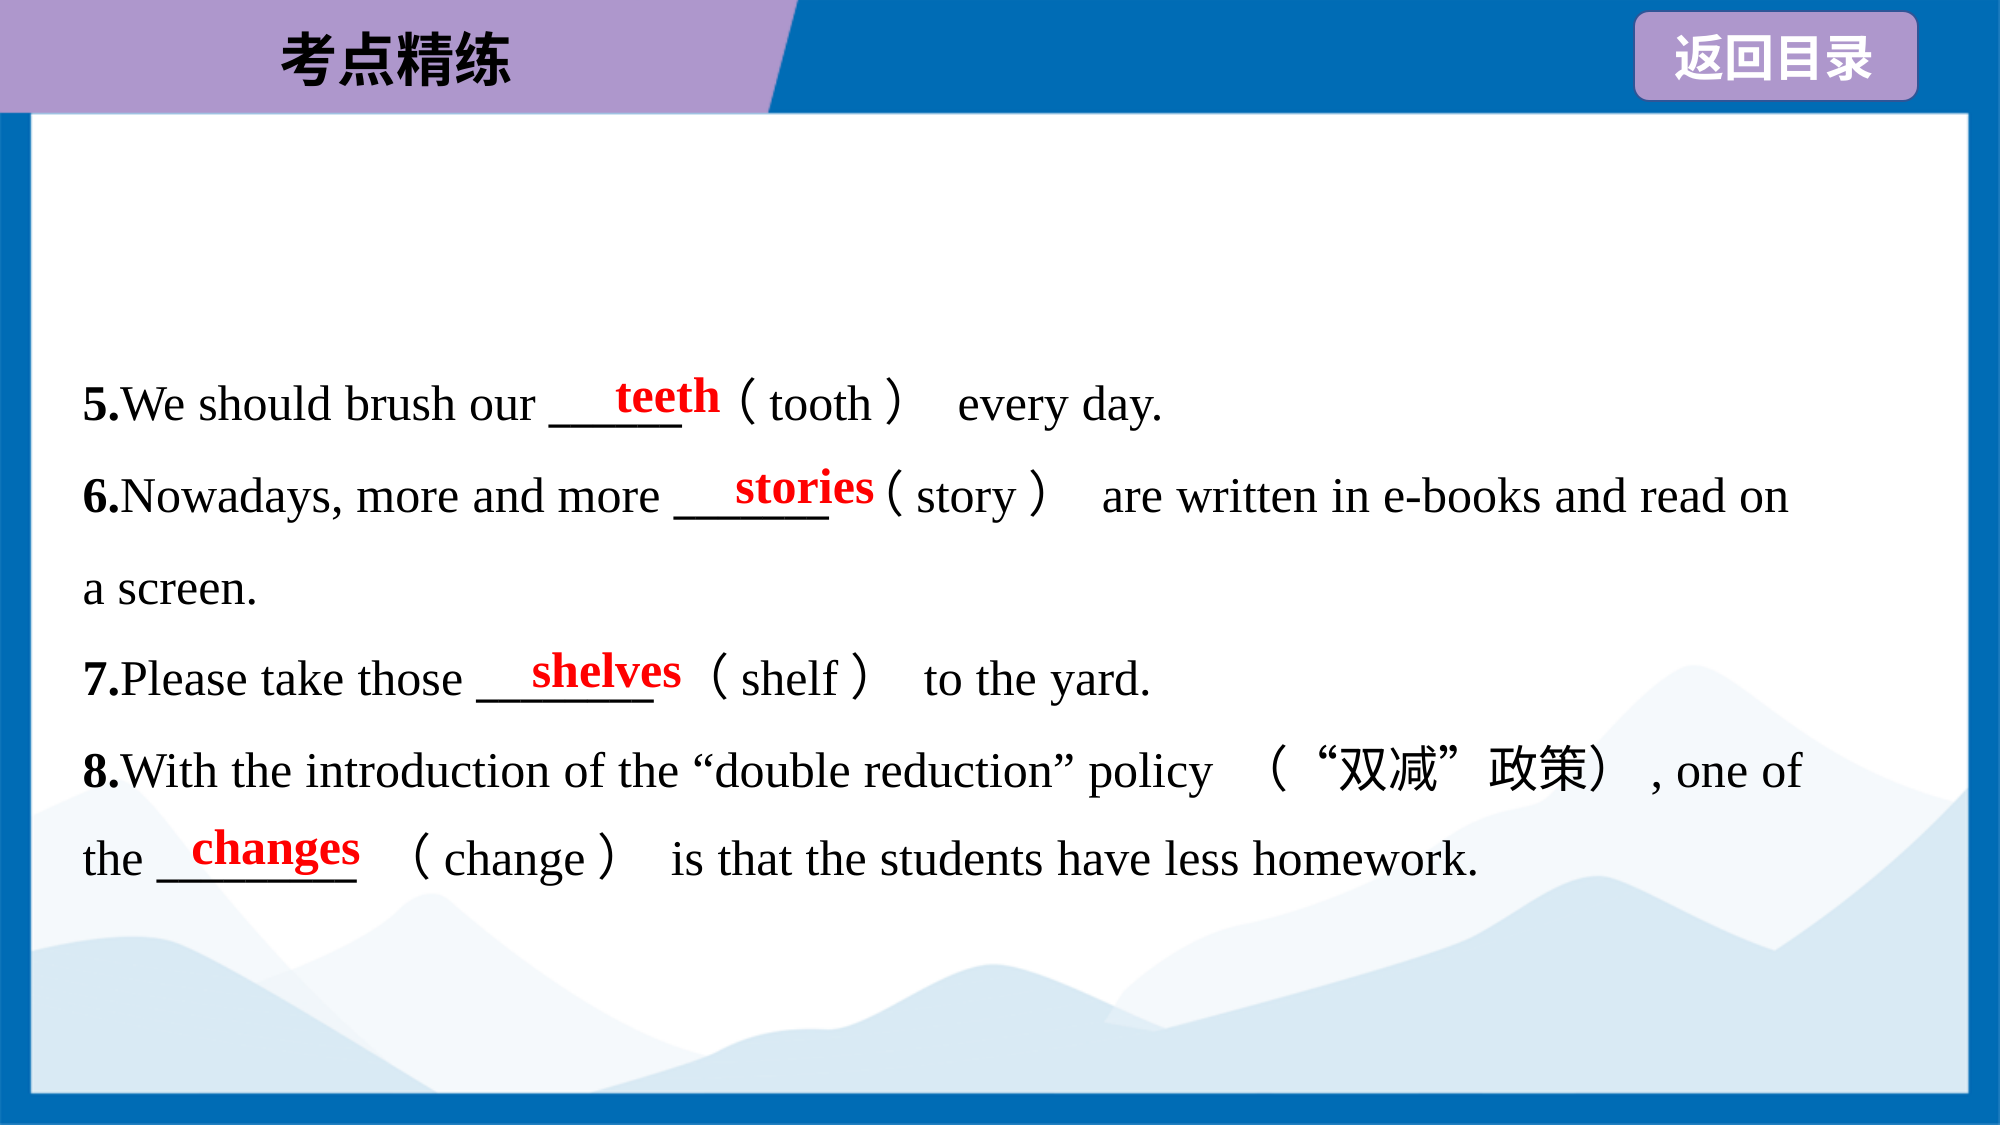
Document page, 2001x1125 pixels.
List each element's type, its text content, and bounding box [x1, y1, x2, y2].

text_box changes [173, 787, 379, 866]
text_box stories [717, 426, 893, 505]
text_box 5.We should brush our ______ （tooth） every day. 6.Nowadays, more and more _______ （story） are written in e-books and read on a screen. 7.Please take those ________ （shelf） to the yard. 8.With the introduction of the “double reduction” policy （“双减”政策）, one of the _________ （change） is that the students have less homework. [82, 339, 1917, 876]
text_box teeth [597, 334, 739, 413]
picture [0, 0, 2000, 1125]
text_box shelves [513, 609, 701, 688]
